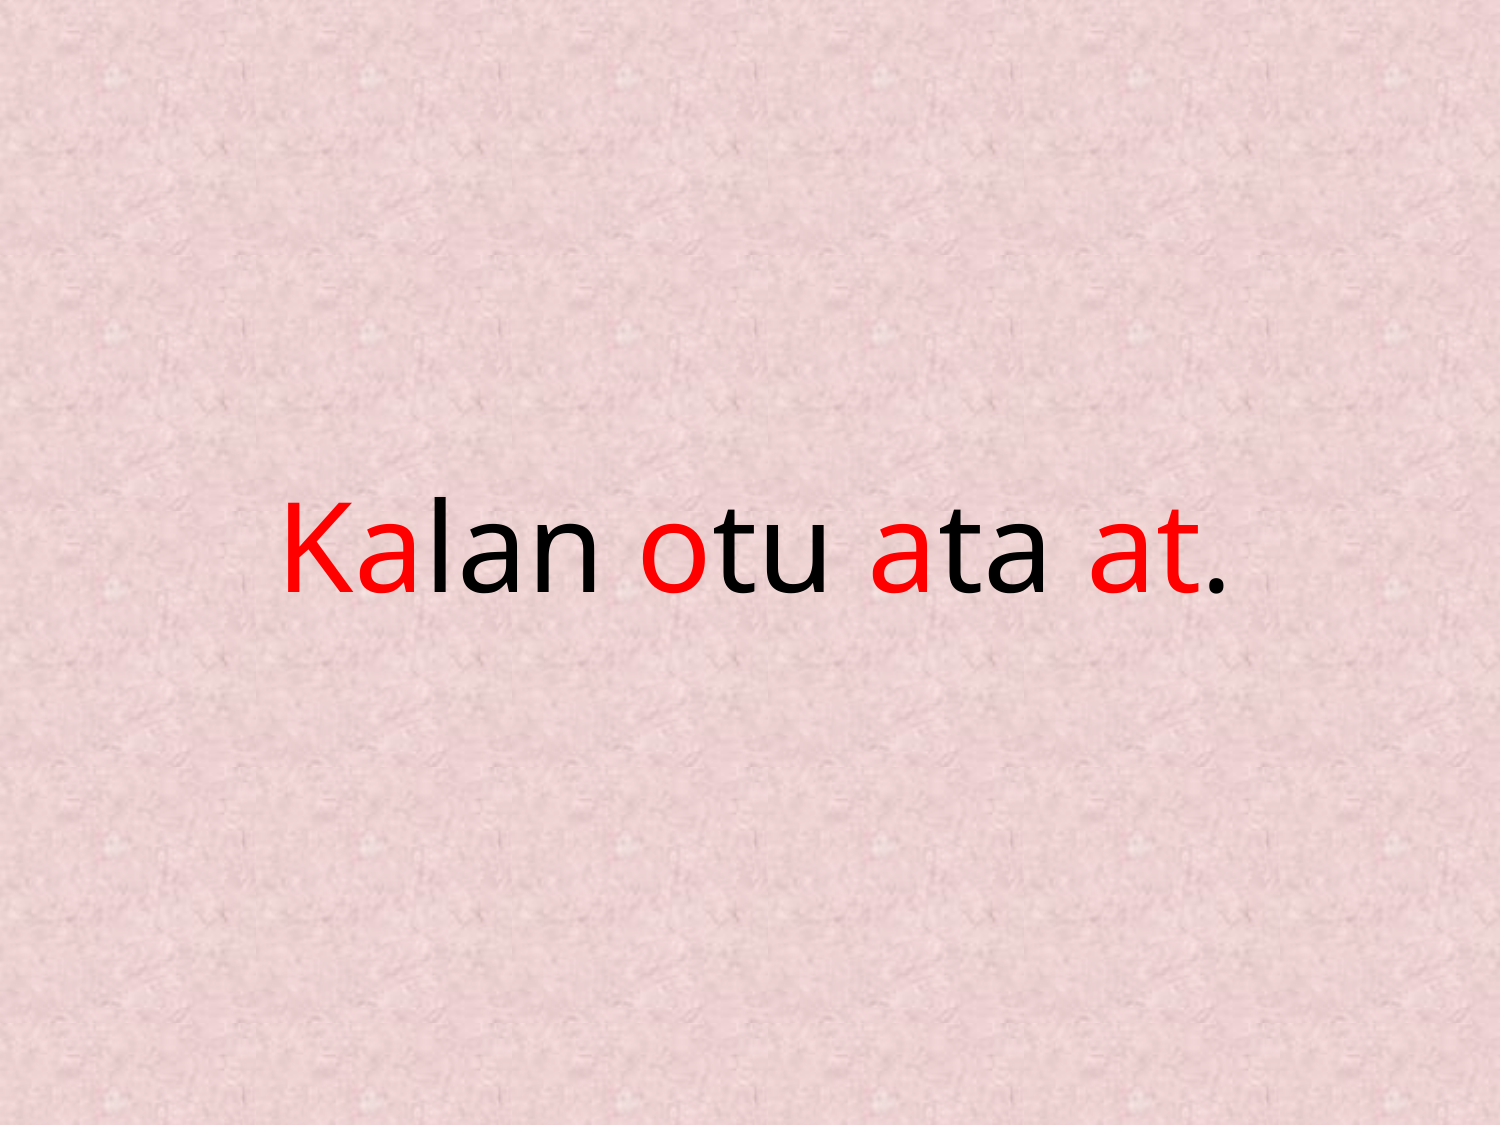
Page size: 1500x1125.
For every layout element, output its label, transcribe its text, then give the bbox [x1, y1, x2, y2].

title Kalan otu ata at. [117, 421, 1393, 663]
